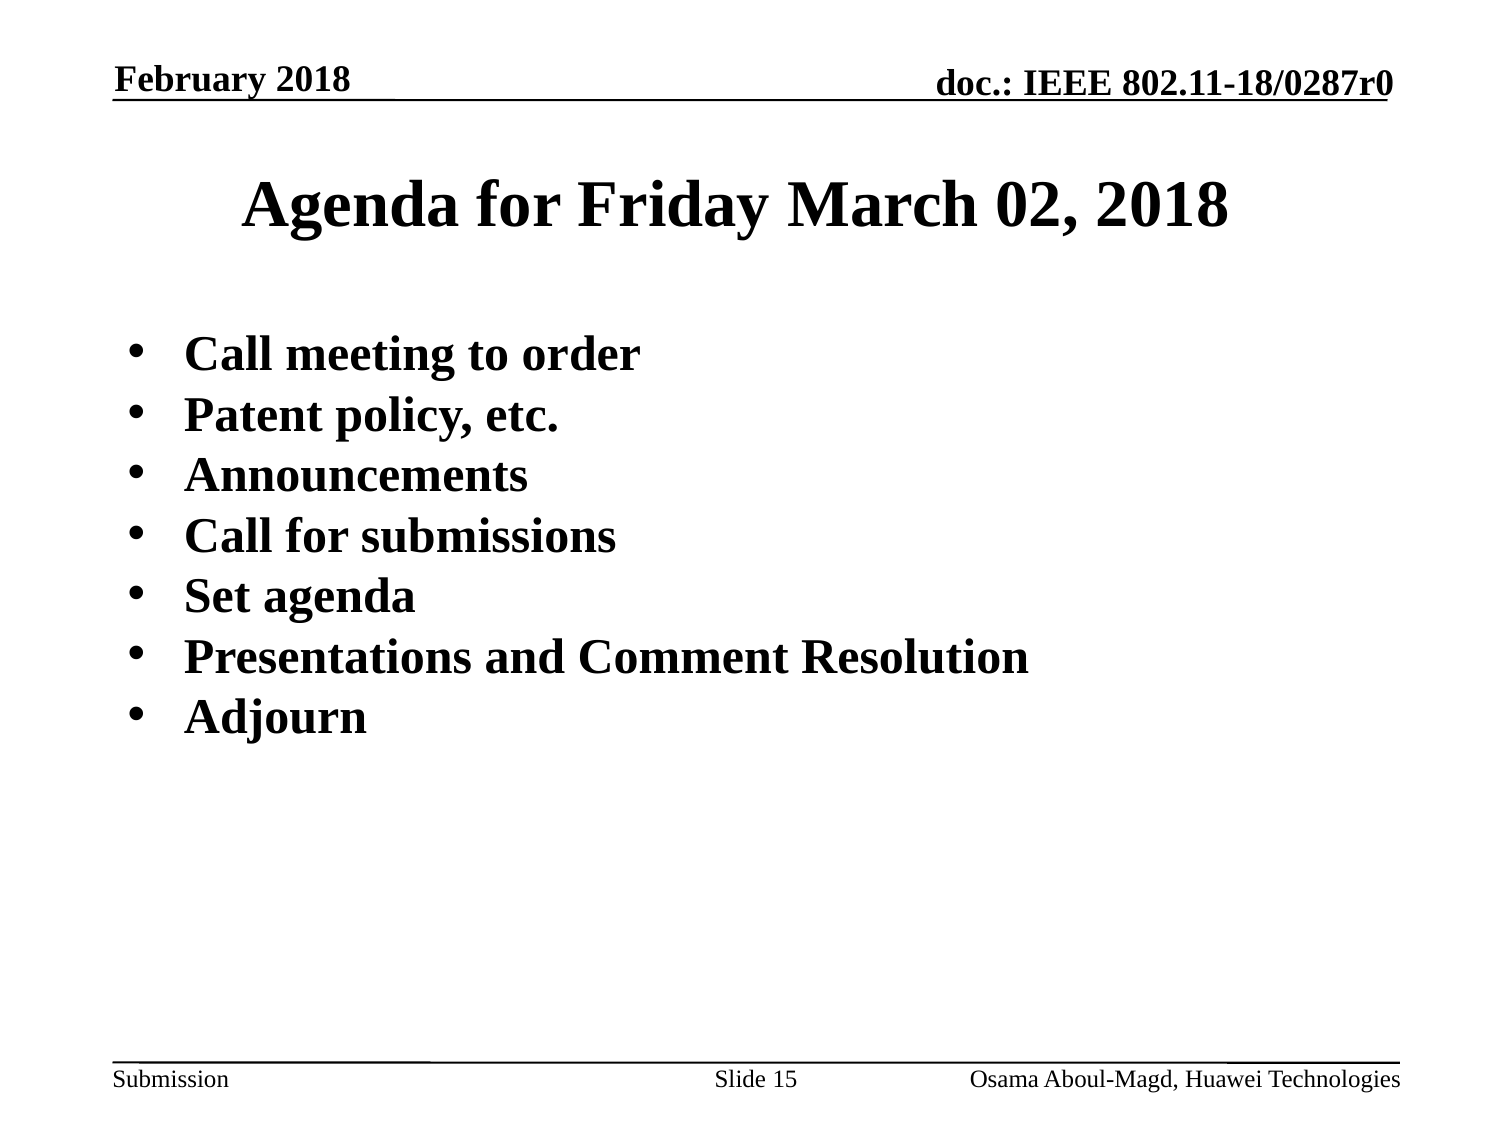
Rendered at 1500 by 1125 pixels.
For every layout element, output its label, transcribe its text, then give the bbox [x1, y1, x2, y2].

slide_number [114, 54, 423, 100]
slide_number Slide 15 [712, 1061, 800, 1123]
footer Osama Aboul-Magd, Huawei Technologies [878, 1061, 1402, 1093]
title Agenda for Friday March 02, 2018 [87, 112, 1402, 288]
list Call meeting to order Patent policy, etc. Announcements Call for submissions Set agenda Presentations and Comment Resolution Adjourn [112, 324, 1388, 1000]
